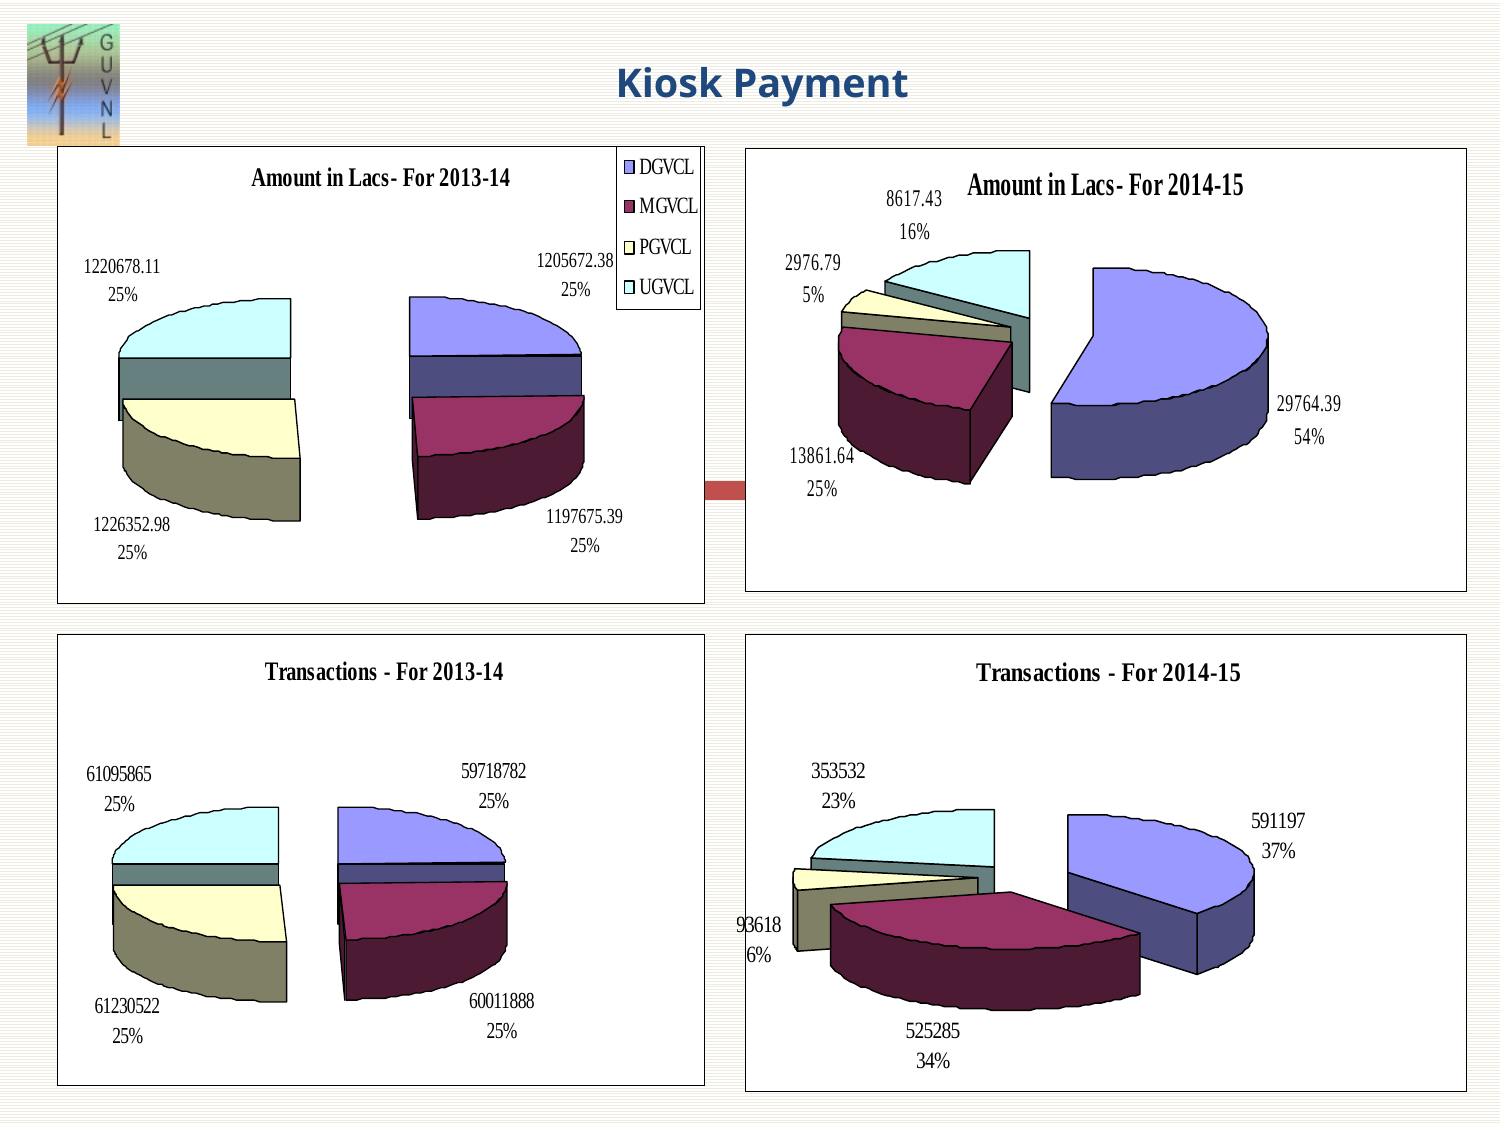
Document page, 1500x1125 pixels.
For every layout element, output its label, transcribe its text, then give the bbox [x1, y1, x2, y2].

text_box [737, 137, 1476, 602]
title Kiosk Payment [299, 49, 1226, 113]
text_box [737, 624, 1476, 1101]
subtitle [49, 137, 713, 613]
picture [26, 24, 120, 146]
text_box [49, 624, 713, 1095]
